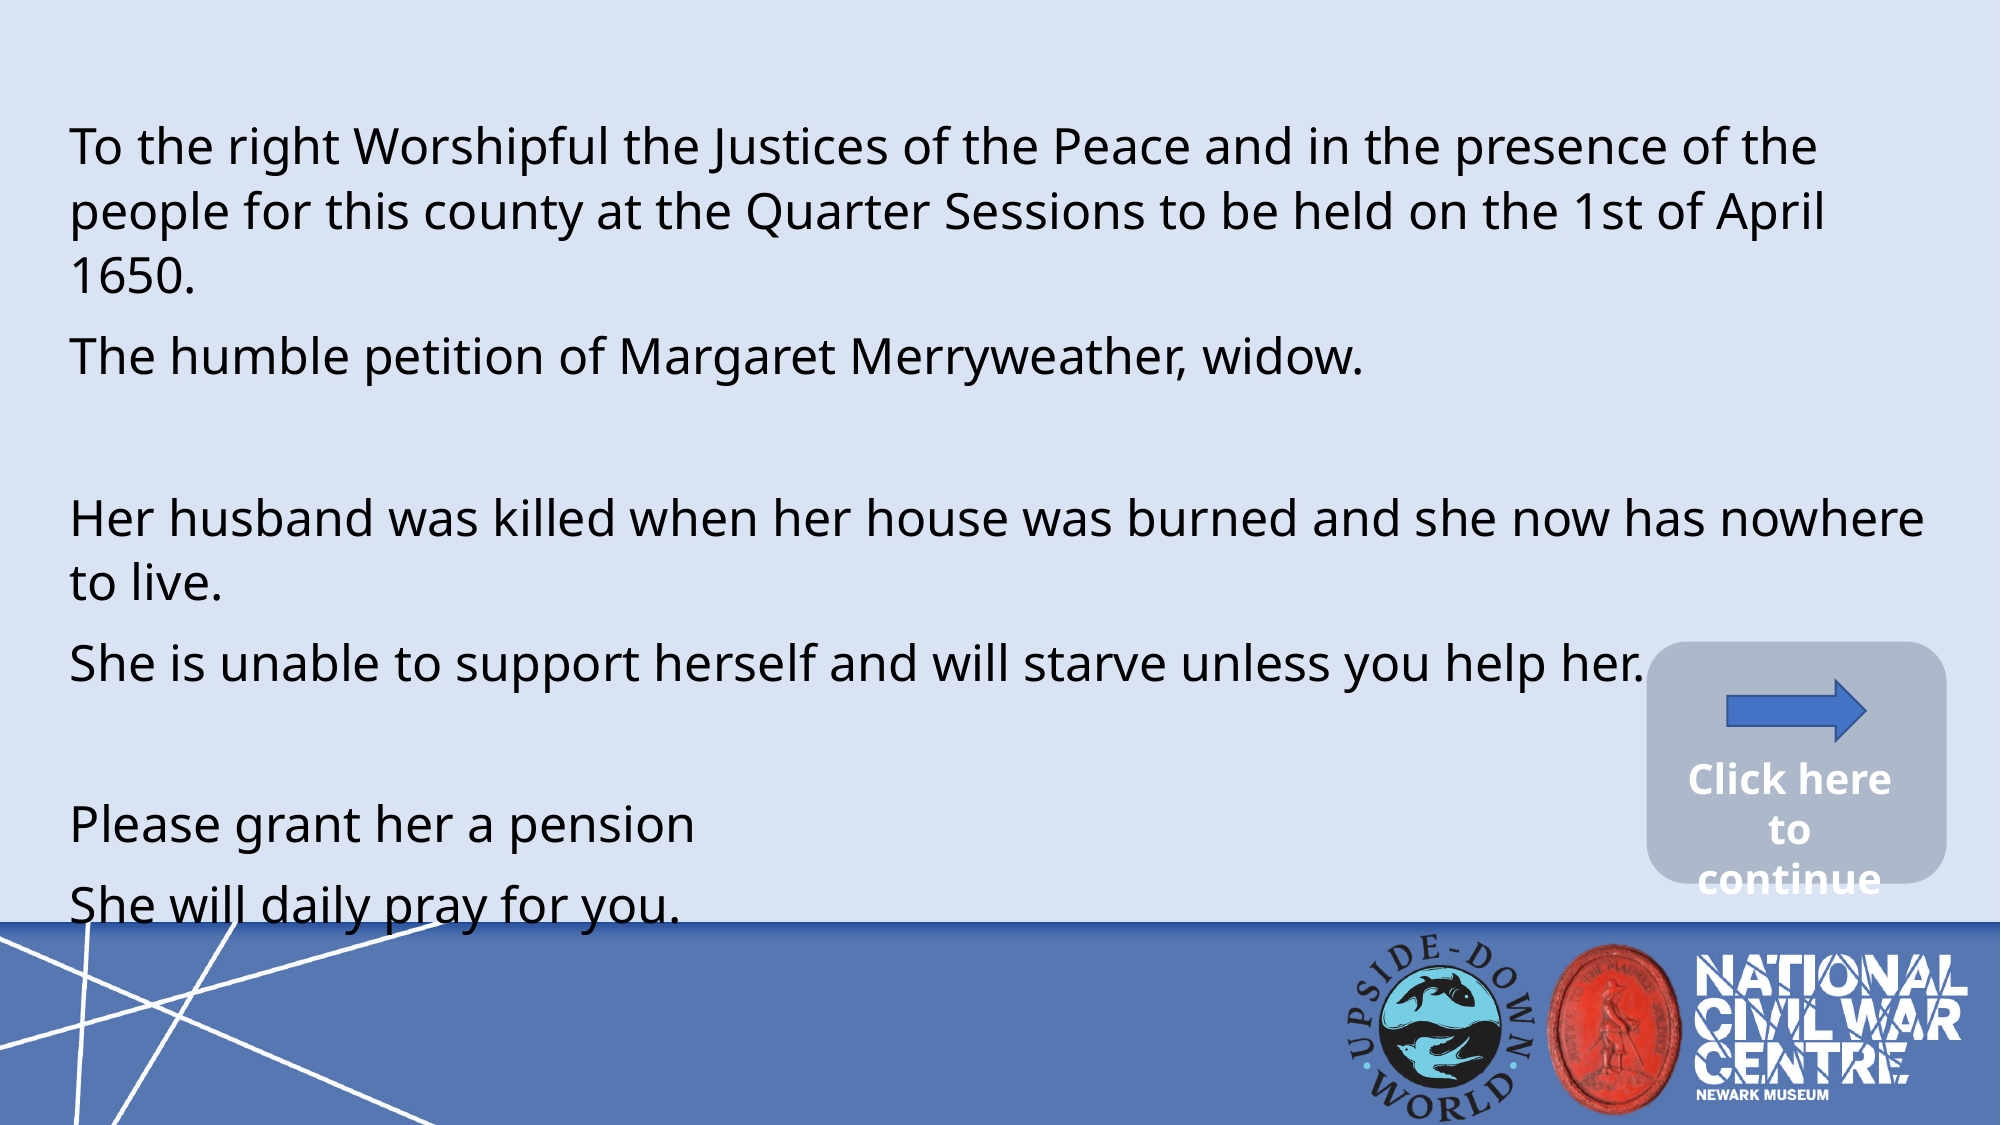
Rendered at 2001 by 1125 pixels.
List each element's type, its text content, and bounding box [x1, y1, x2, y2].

text_box To the right Worshipful the Justices of the Peace and in the presence of the people for this county at the Quarter Sessions to be held on the 1st of April 1650. The humble petition of Margaret Merryweather, widow. Her husband was killed when her house was burned and she now has nowhere to live. She is unable to support herself and will starve unless you help her. Please grant her a pension She will daily pray for you. [54, 38, 1969, 922]
text_box [1646, 608, 1988, 922]
picture [0, 922, 2000, 1125]
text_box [1646, 641, 1947, 884]
